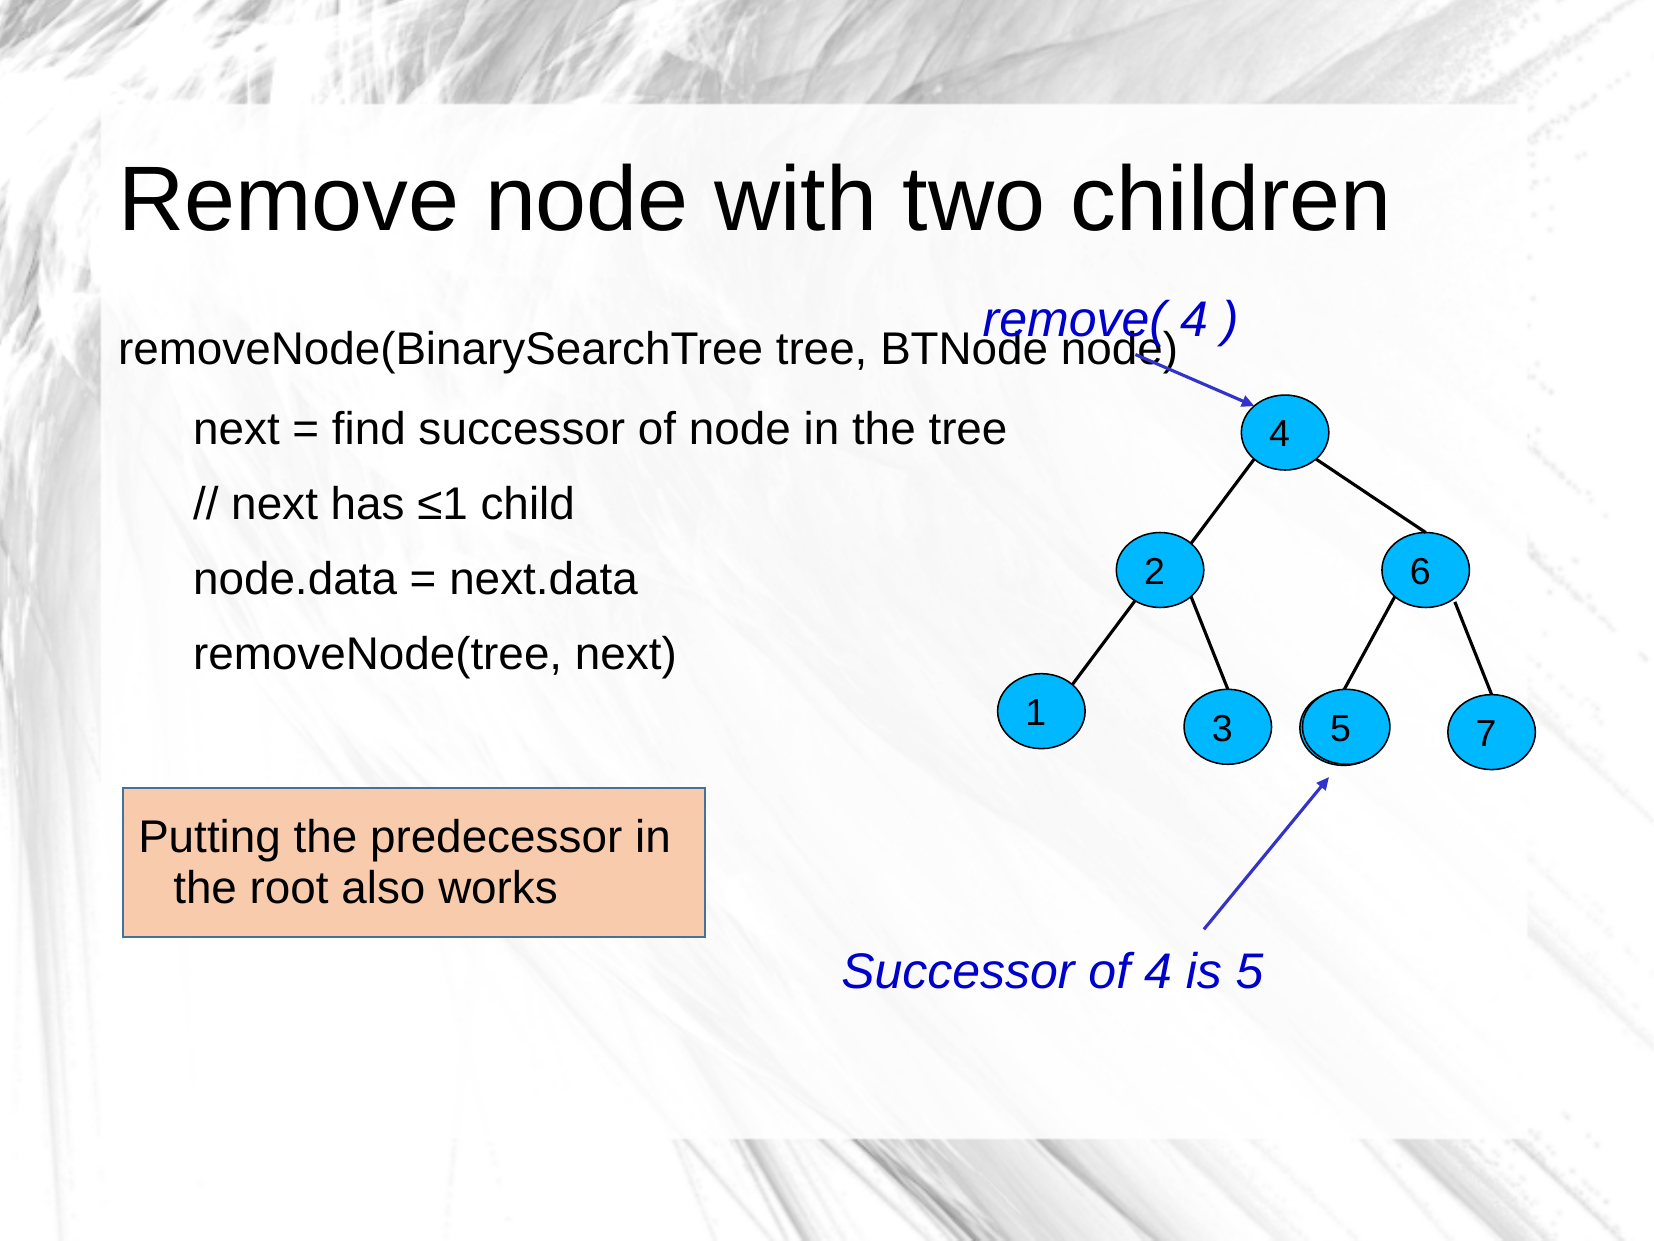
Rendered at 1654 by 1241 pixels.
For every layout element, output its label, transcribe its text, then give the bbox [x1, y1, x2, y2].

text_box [1454, 601, 1492, 695]
text_box 5 [1302, 689, 1390, 765]
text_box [1135, 355, 1255, 406]
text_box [1072, 600, 1136, 685]
text_box 1 [997, 673, 1086, 749]
text_box Successor of 4 is 5 [826, 937, 1359, 1008]
list removeNode(BinarySearchTree tree, BTNode node) next = find successor of node in the tree // next has ≤1 child node.data = next.data removeNode(tree, next) [118, 319, 1571, 1109]
picture [0, 0, 1654, 1241]
text_box 4 [1241, 395, 1329, 471]
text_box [1316, 459, 1426, 533]
text_box remove( 4 ) [968, 283, 1303, 355]
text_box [1191, 459, 1255, 544]
text_box 6 [1381, 532, 1470, 608]
text_box Putting the predecessor in the root also works [123, 788, 705, 938]
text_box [1203, 777, 1329, 930]
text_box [1190, 596, 1228, 690]
text_box 7 [1447, 694, 1536, 770]
text_box 2 [1116, 532, 1204, 608]
text_box 3 [1184, 689, 1272, 765]
title Remove node with two children [118, 93, 1506, 299]
text_box 5 [1299, 698, 1350, 766]
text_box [1343, 596, 1395, 691]
